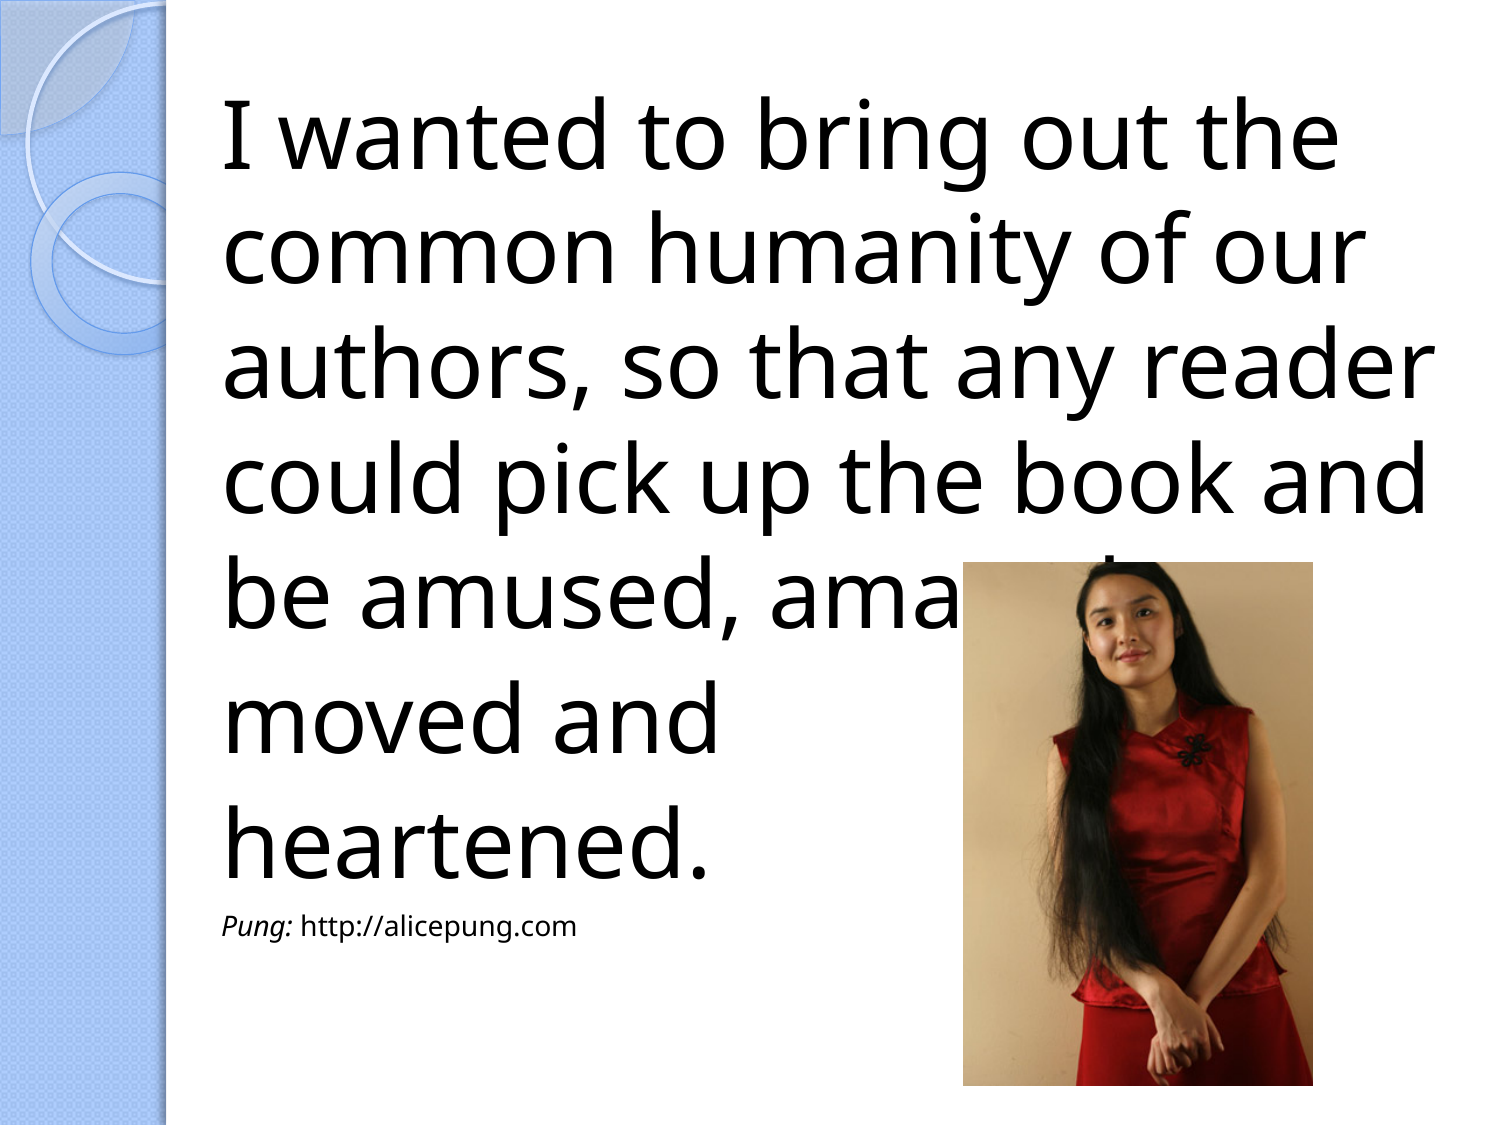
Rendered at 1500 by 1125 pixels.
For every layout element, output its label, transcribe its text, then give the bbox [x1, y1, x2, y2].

list I wanted to bring out the common humanity of our authors, so that any reader could pick up the book and be amused, amazed, moved and heartened. Pung: http://alicepung.com [194, 66, 1466, 1025]
picture [963, 562, 1313, 1086]
